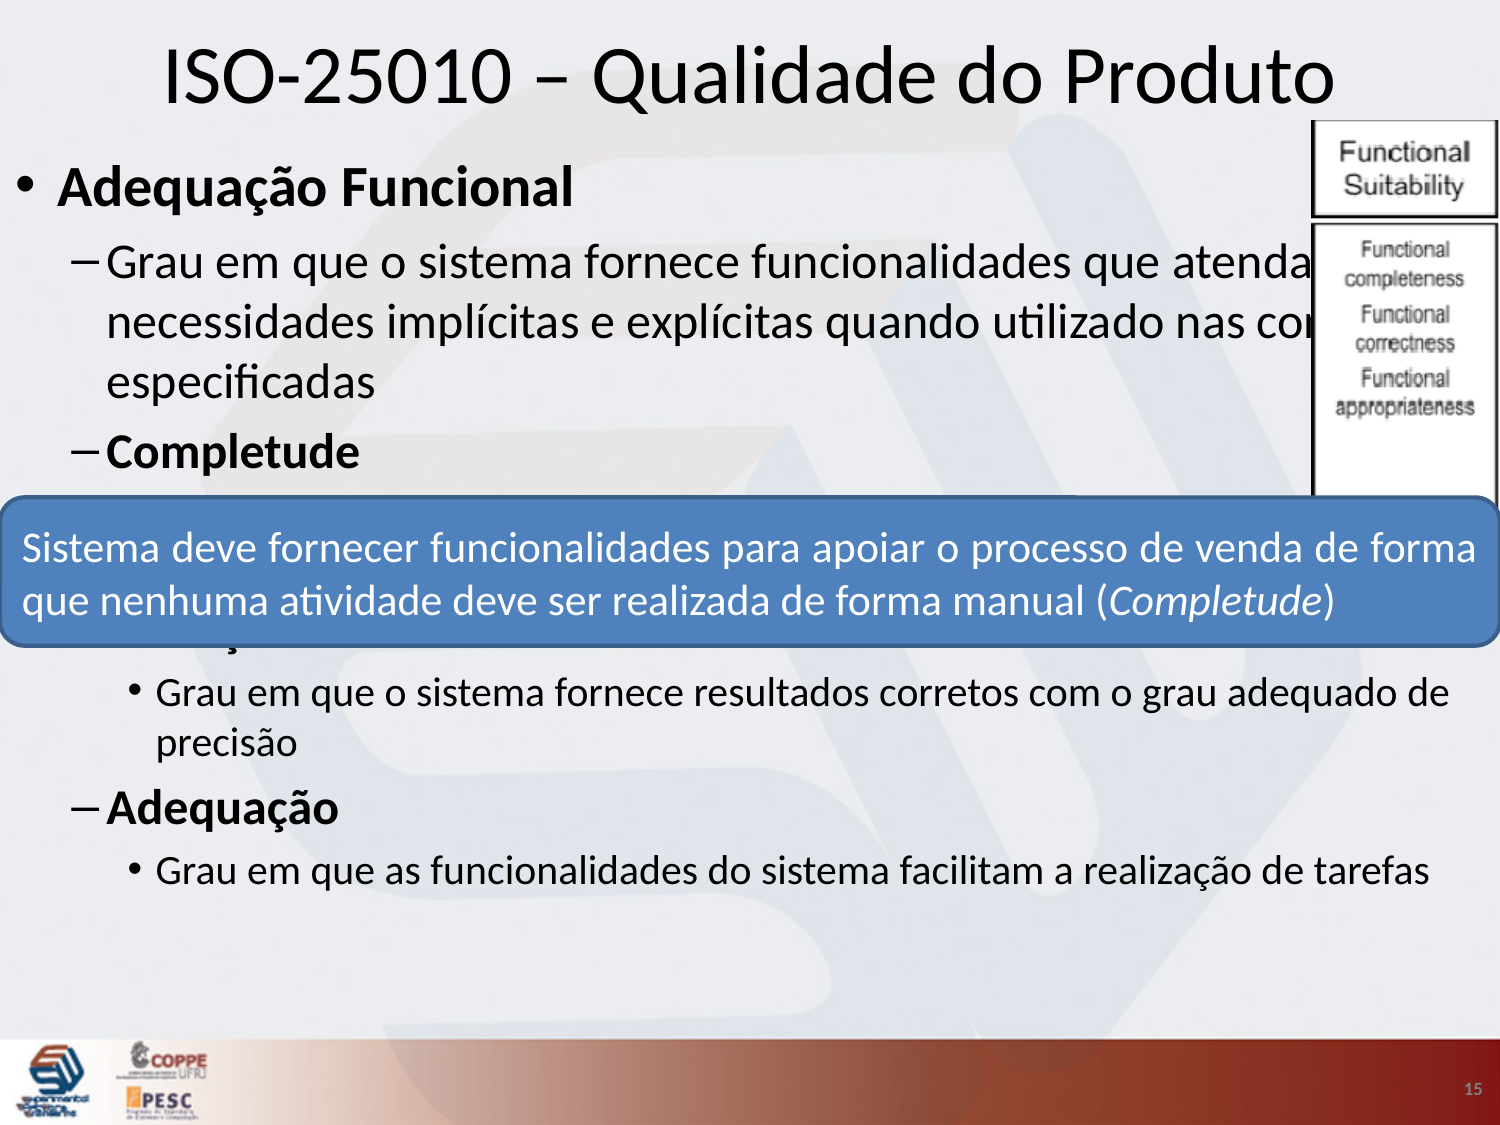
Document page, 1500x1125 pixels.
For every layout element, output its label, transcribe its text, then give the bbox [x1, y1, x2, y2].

title ISO-25010 – Qualidade do Produto [0, 0, 1500, 141]
text_box Sistema deve fornecer funcionalidades para apoiar o processo de venda de forma que nenhuma atividade deve ser realizada de forma manual (Completude) [0, 495, 1500, 648]
picture [0, 920, 1500, 1125]
list Adequação Funcional Grau em que o sistema fornece funcionalidades que atendam as necessidades implícitas e explícitas quando utilizado nas condições especificadas Completude Grau em que o conjunto de funcionalidades cobrem as tarefas especificadas e os objetivos dos usuários Correção Grau em que o sistema fornece resultados corretos com o grau adequado de precisão Adequação Grau em que as funcionalidades do sistema facilitam a realização de tarefas [0, 634, 1500, 920]
list Adequação Funcional Grau em que o sistema fornece funcionalidades que atendam as necessidades implícitas e explícitas quando utilizado nas condições especificadas Completude Grau em que o conjunto de funcionalidades cobrem as tarefas especificadas e os objetivos dos usuários Correção Grau em que o sistema fornece resultados corretos com o grau adequado de precisão Adequação Grau em que as funcionalidades do sistema facilitam a realização de tarefas [0, 141, 1305, 509]
picture [1310, 119, 1500, 572]
